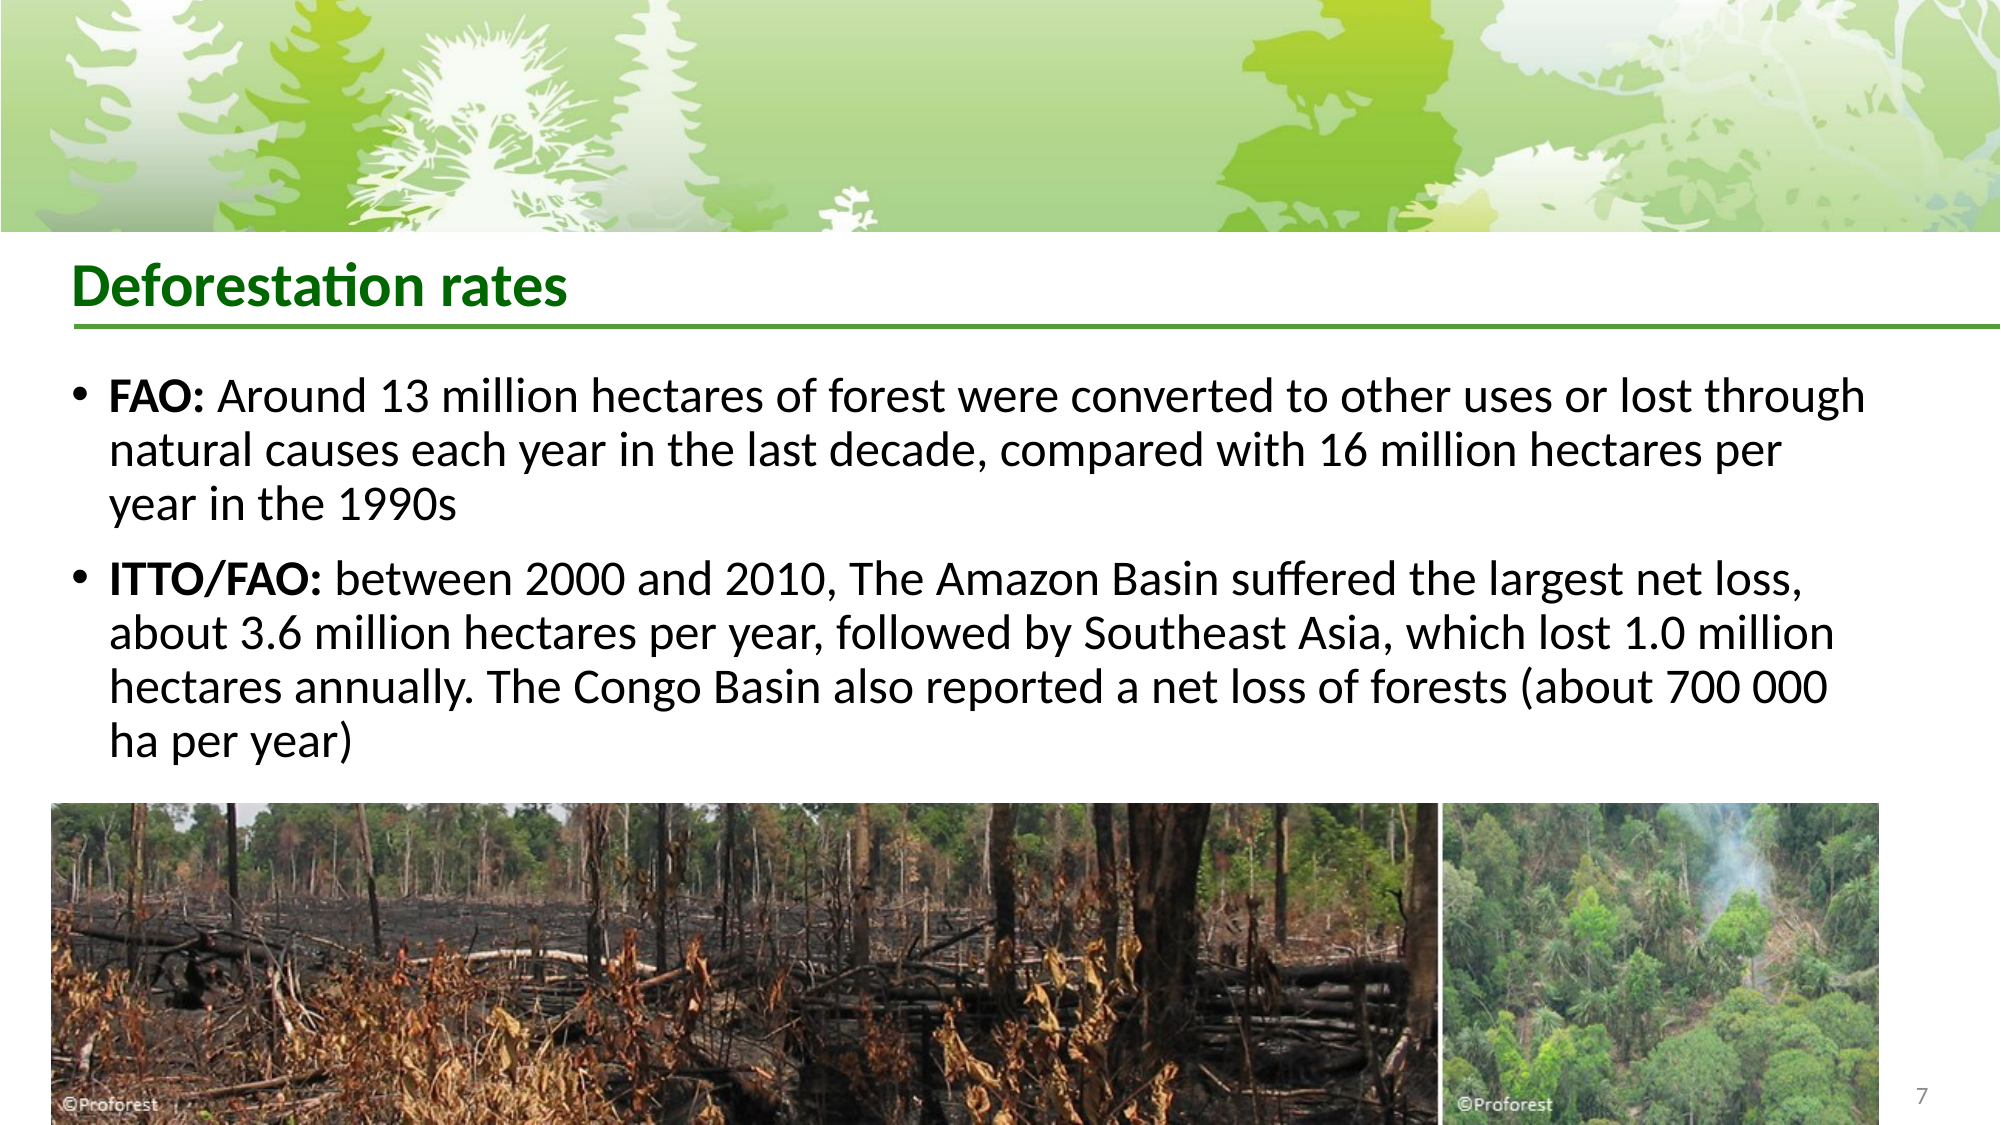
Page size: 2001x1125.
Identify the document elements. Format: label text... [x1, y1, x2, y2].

picture [51, 803, 1879, 1125]
slide_number 7 [1879, 1065, 1944, 1125]
title Deforestation rates [56, 192, 1407, 362]
picture [0, 0, 2000, 232]
list FAO: Around 13 million hectares of forest were converted to other uses or lost through natural causes each year in the last decade, compared with 16 million hectares per year in the 1990s ITTO/FAO: between 2000 and 2010, The Amazon Basin suffered the largest net loss, about 3.6 million hectares per year, followed by Southeast Asia, which lost 1.0 million hectares annually. The Congo Basin also reported a net loss of forests (about 700 000 ha per year) [56, 362, 1883, 1065]
